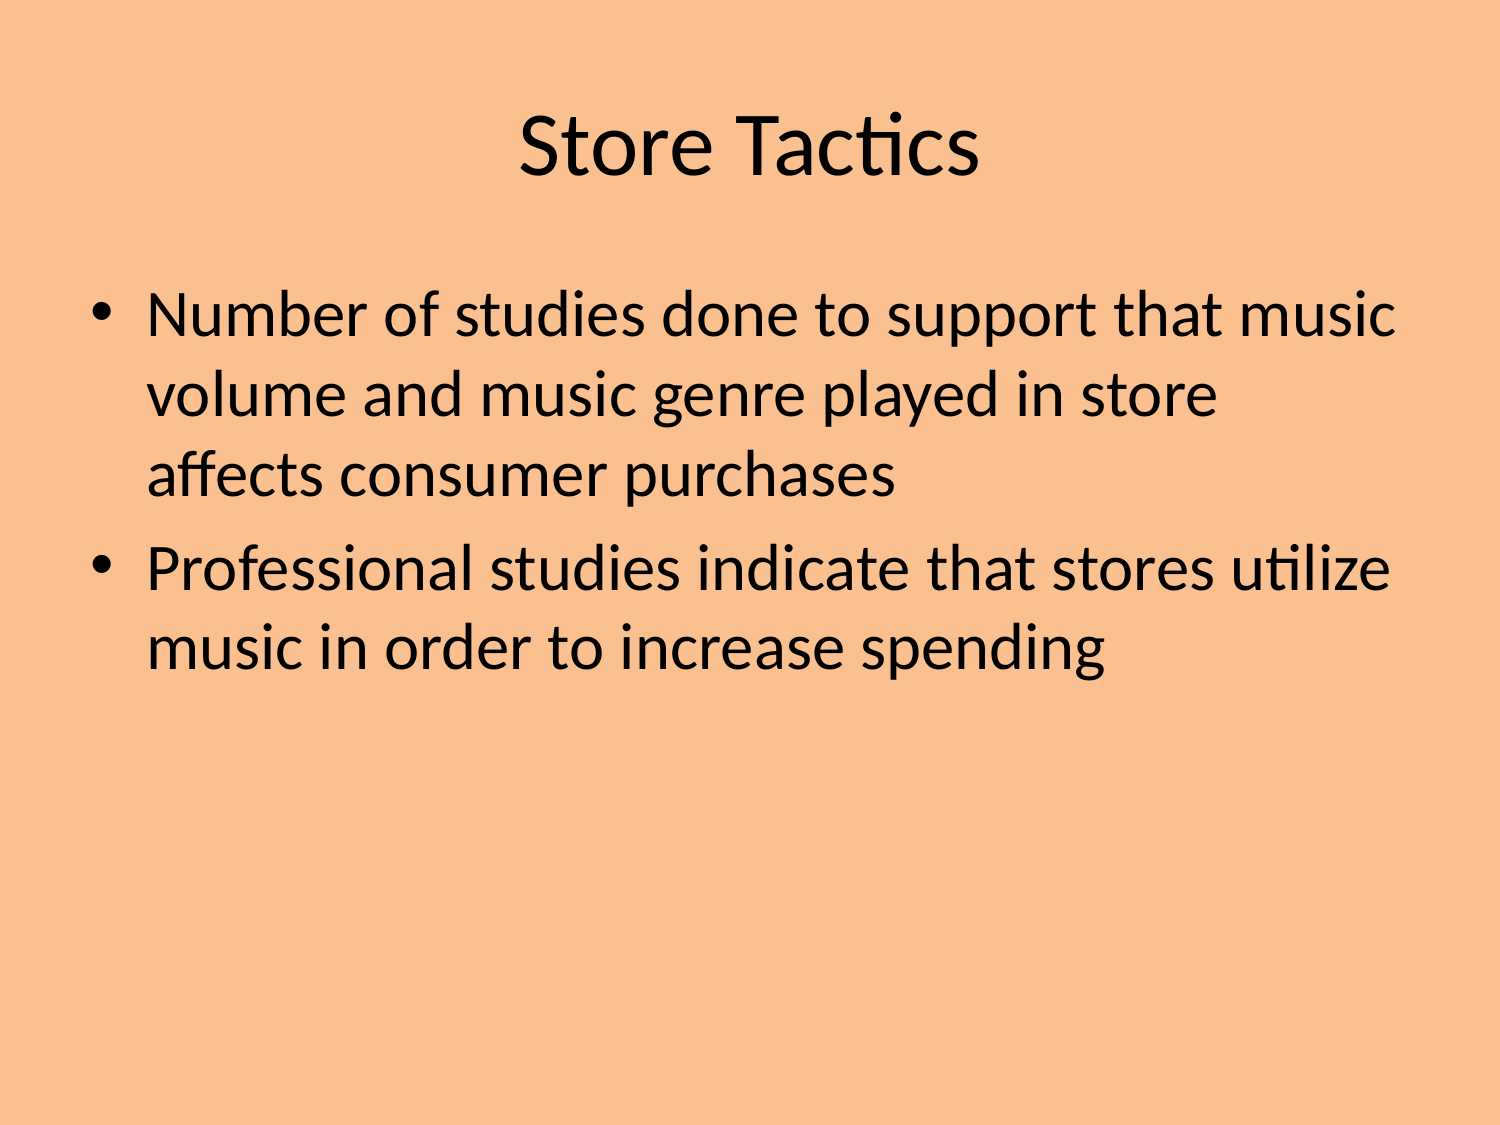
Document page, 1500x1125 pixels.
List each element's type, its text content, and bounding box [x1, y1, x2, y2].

list Number of studies done to support that music volume and music genre played in store affects consumer purchases Professional studies indicate that stores utilize music in order to increase spending [75, 262, 1425, 1005]
title Store Tactics [75, 45, 1425, 233]
